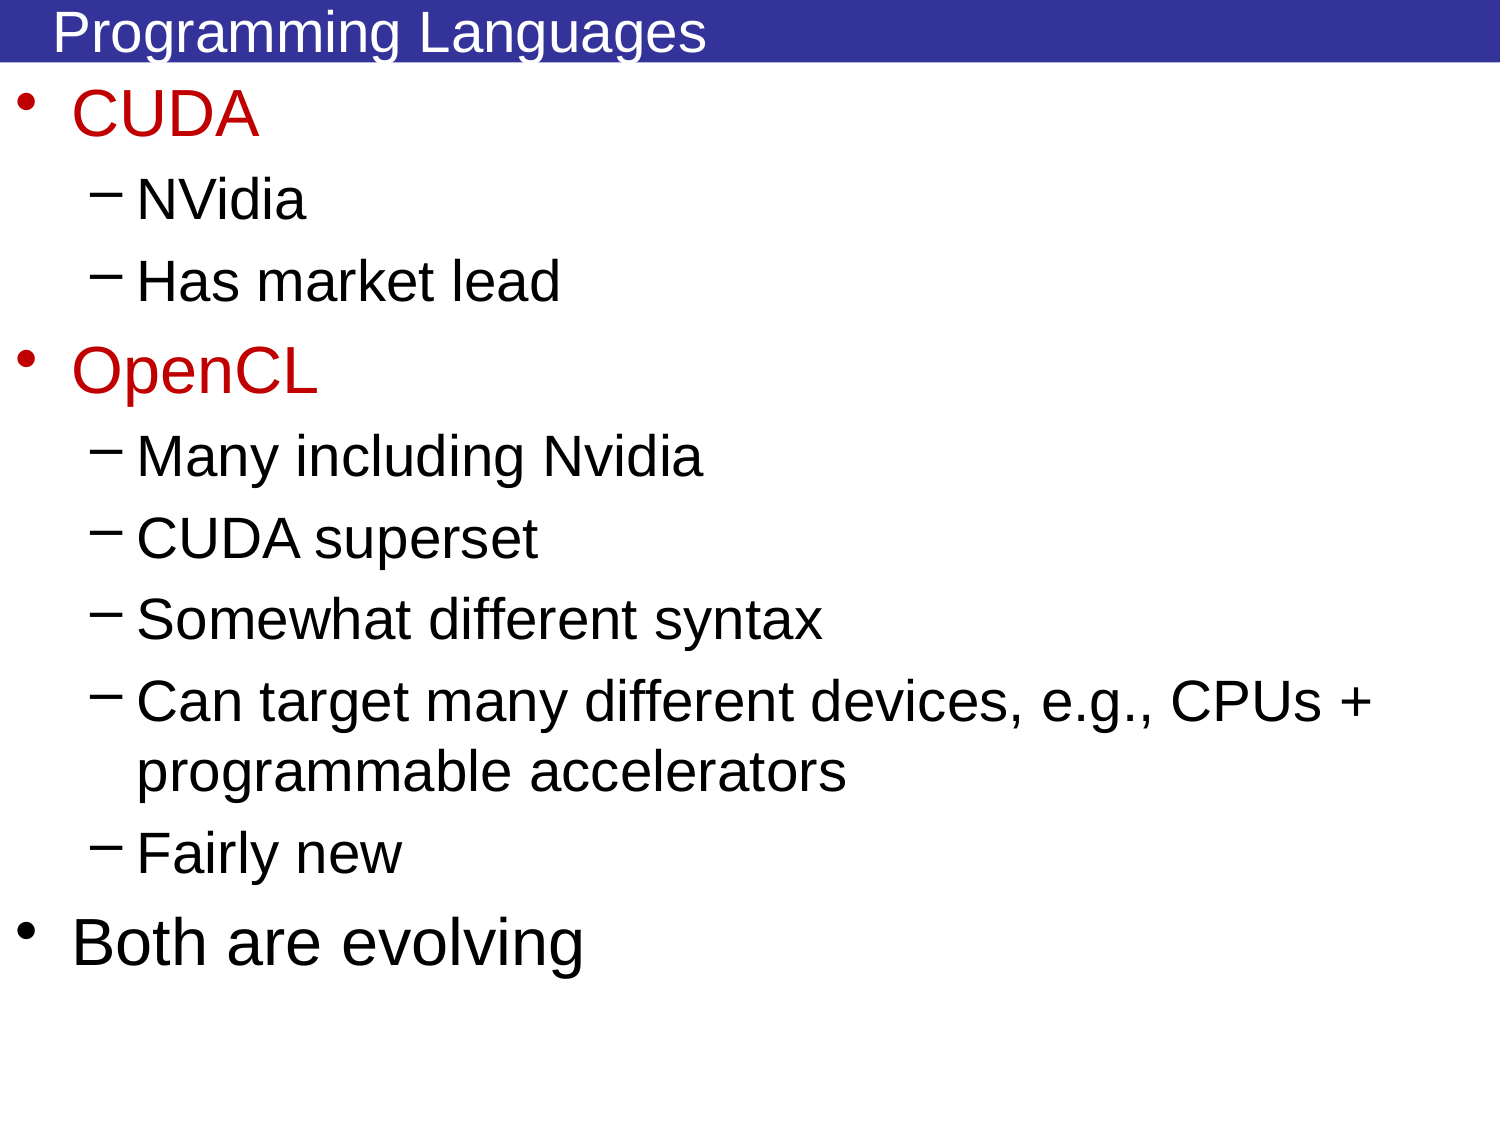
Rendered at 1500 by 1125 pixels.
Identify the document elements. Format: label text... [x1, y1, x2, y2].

title Programming Languages [37, 7, 1426, 51]
list CUDA NVidia Has market lead OpenCL Many including Nvidia CUDA superset Somewhat different syntax Can target many different devices, e.g., CPUs + programmable accelerators Fairly new Both are evolving [0, 62, 1500, 1125]
